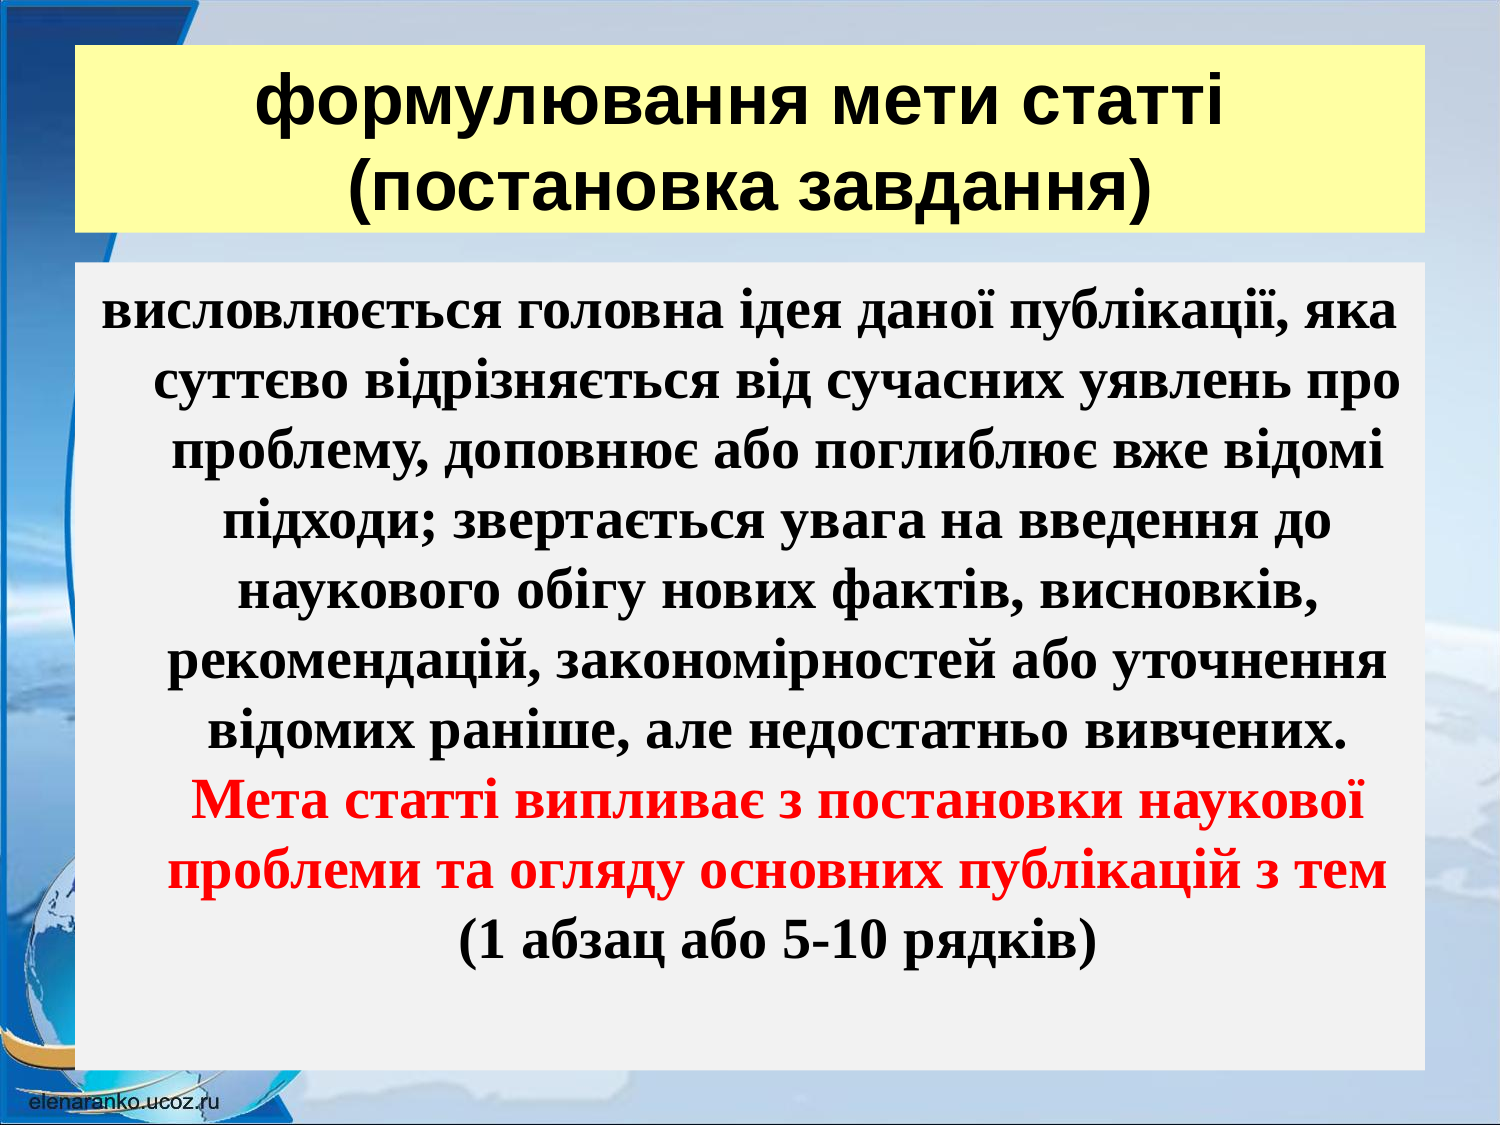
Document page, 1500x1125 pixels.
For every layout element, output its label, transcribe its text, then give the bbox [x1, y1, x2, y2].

list висловлюється головна ідея даної публікації, яка суттєво відрізняється від сучасних уявлень про проблему, доповнює або поглиблює вже відомі підходи; звертається увага на введення до наукового обігу нових фактів, висновків, рекомендацій, закономірностей або уточнення відомих раніше, але недостатньо вивчених. Мета статті випливає з постановки наукової проблеми та огляду основних публікацій з тем (1 абзац або 5-10 рядків) [75, 262, 1425, 1071]
picture [0, 0, 1500, 1125]
title формулювання мети статті (постановка завдання) [75, 45, 1425, 233]
